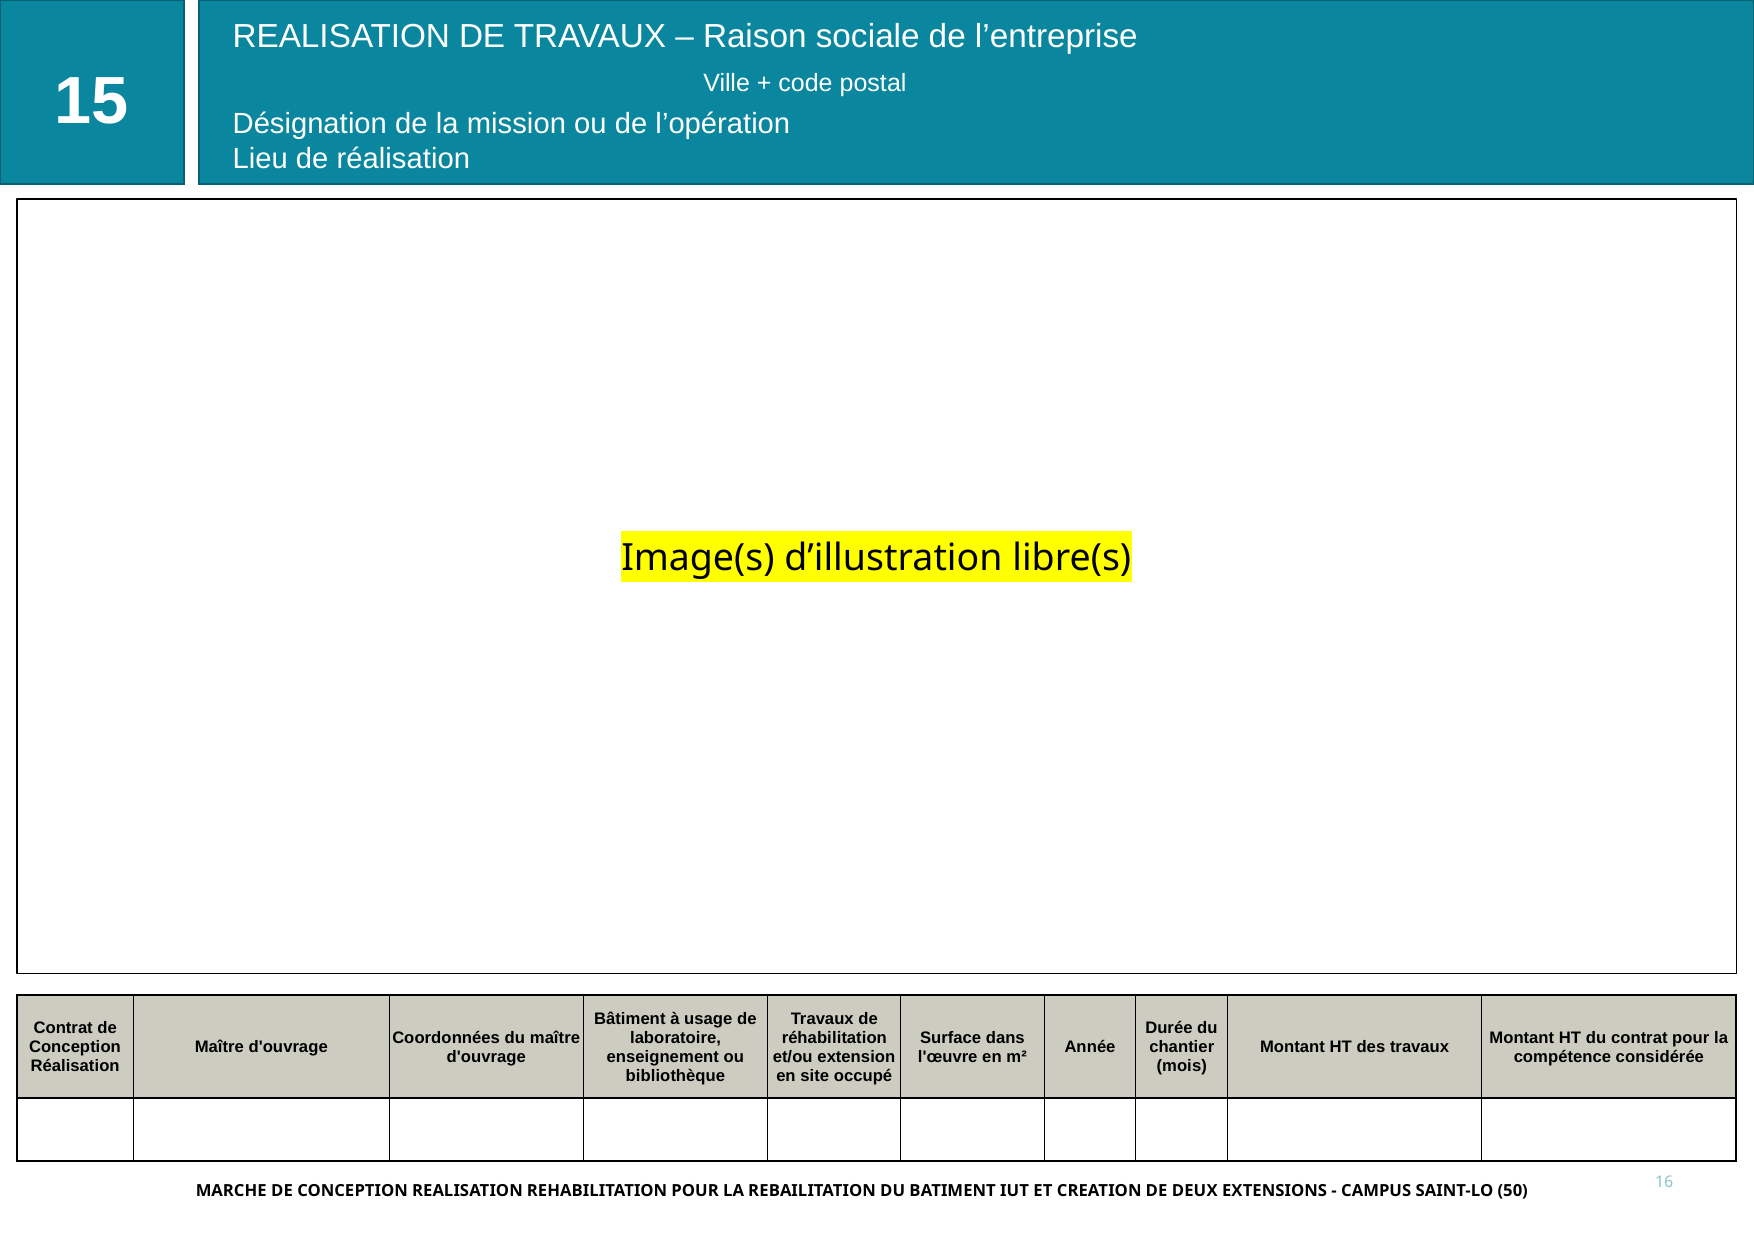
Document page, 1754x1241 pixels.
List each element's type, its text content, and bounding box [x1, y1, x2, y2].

table_header Contrat de Conception Réalisation [18, 996, 133, 1097]
table_cell [134, 1099, 389, 1160]
text_box Désignation de la mission ou de l’opération Lieu de réalisation [217, 96, 1673, 182]
table_cell [390, 1099, 583, 1160]
table_header Surface dans l'œuvre en m² [901, 996, 1044, 1097]
table_header Bâtiment à usage de laboratoire, enseignement ou bibliothèque [584, 996, 767, 1097]
text_box REALISATION DE TRAVAUX – Raison sociale de l’entreprise [217, 6, 1673, 62]
text_box 15 [33, 49, 151, 145]
text_box [16, 199, 1737, 974]
text_box [198, 0, 1754, 185]
table_header Travaux de réhabilitation et/ou extension en site occupé [768, 996, 900, 1097]
table_cell [901, 1099, 1044, 1160]
table_header Coordonnées du maître d'ouvrage [390, 996, 583, 1097]
table_header Montant HT des travaux [1228, 996, 1481, 1097]
text_box [0, 0, 185, 185]
table_header Montant HT du contrat pour la compétence considérée [1482, 996, 1735, 1097]
table_cell [768, 1099, 900, 1160]
table_cell [584, 1099, 767, 1160]
table_cell [1136, 1099, 1227, 1160]
table_cell [18, 1099, 133, 1160]
table_cell [1482, 1099, 1735, 1160]
slide_number 16 [1293, 1162, 1689, 1215]
table_cell [1045, 1099, 1135, 1160]
text_box Image(s) d’illustration libre(s) [606, 525, 1147, 586]
text_box Ville + code postal [688, 59, 1555, 104]
table_header Durée du chantier (mois) [1136, 996, 1227, 1097]
table_header Maître d'ouvrage [134, 996, 389, 1097]
table_cell [1228, 1099, 1481, 1160]
table_header Année [1045, 996, 1135, 1097]
